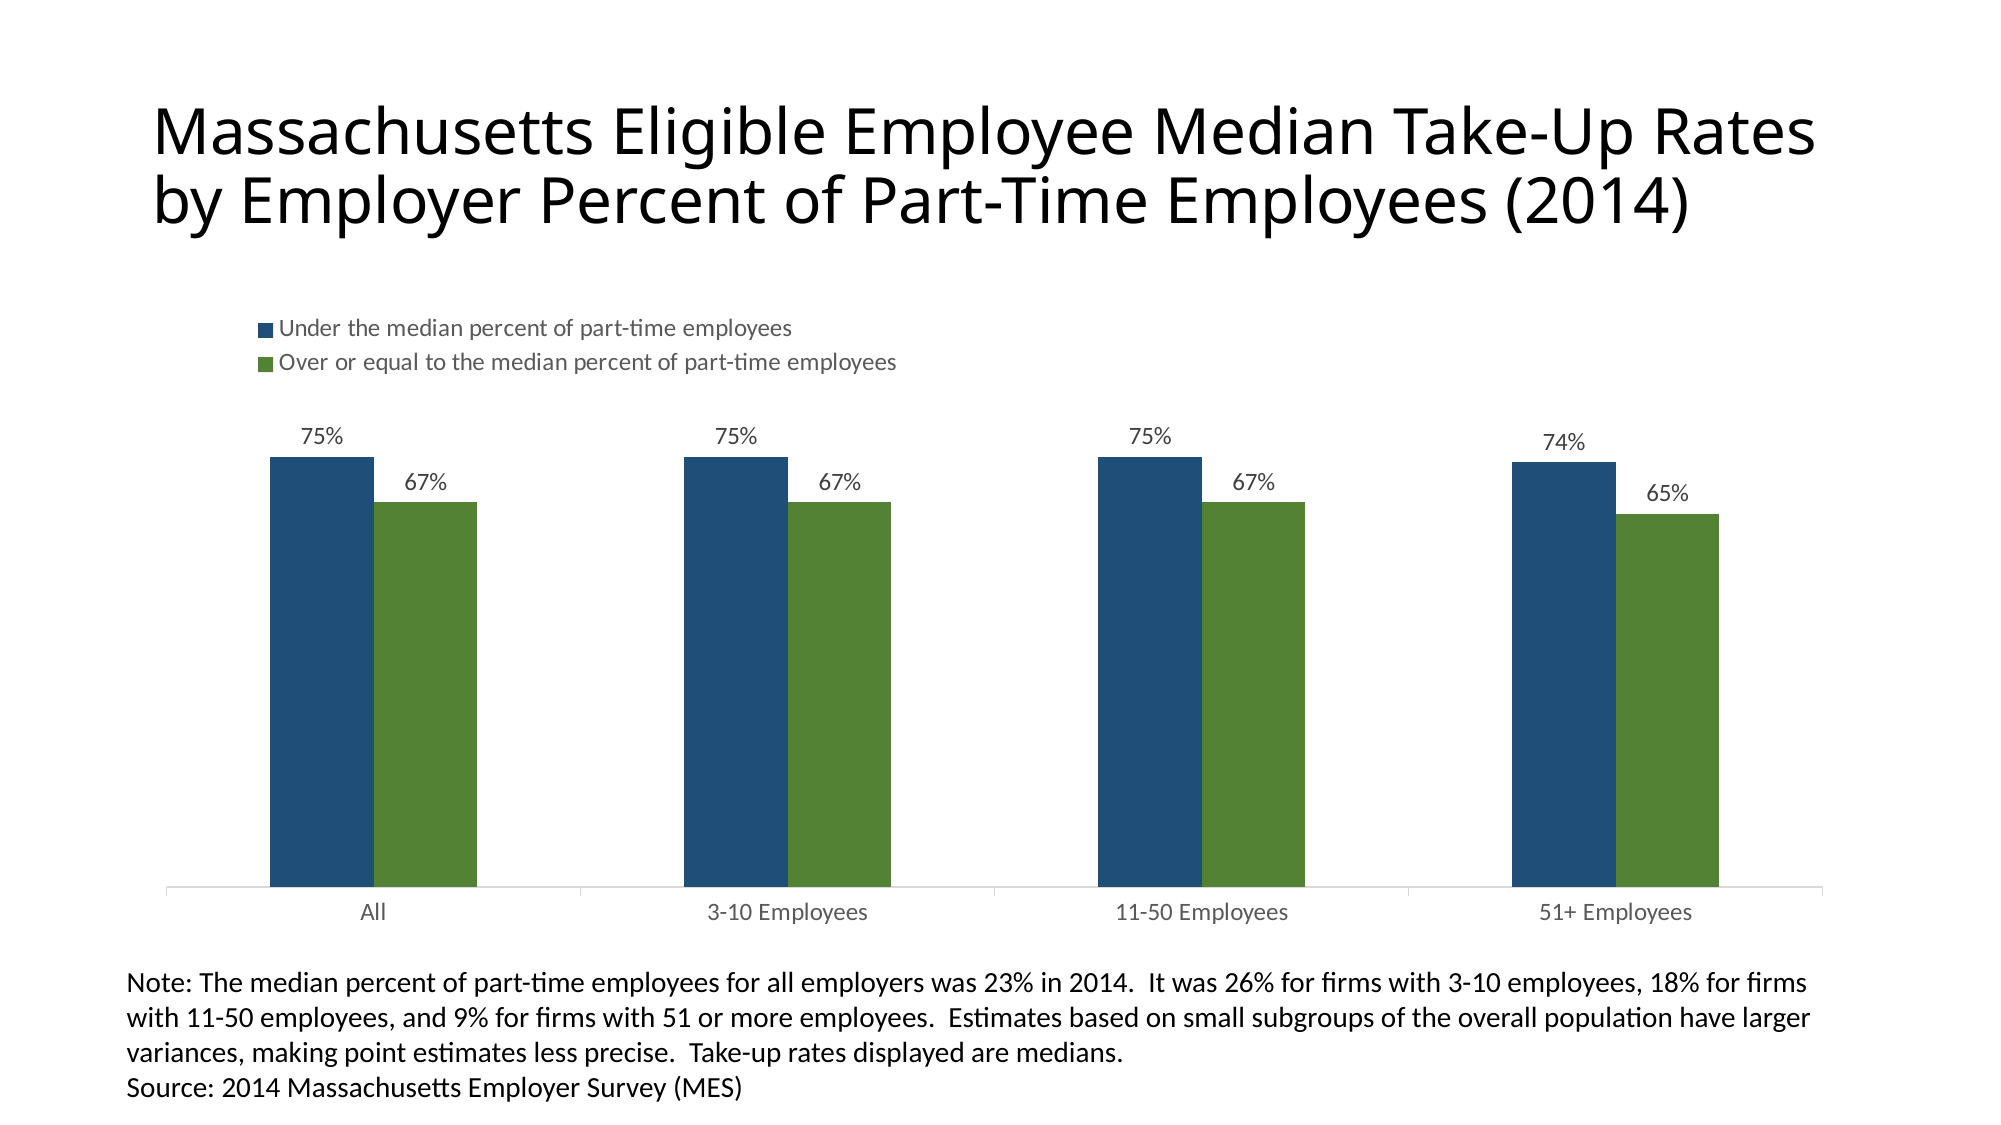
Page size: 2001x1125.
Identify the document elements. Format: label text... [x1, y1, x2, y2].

chart [132, 251, 1858, 941]
title Massachusetts Eligible Employee Median Take-Up Rates by Employer Percent of Part-Time Employees (2014) [137, 59, 1863, 278]
text_box Note: The median percent of part-time employees for all employers was 23% in 2014. It was 26% for firms with 3-10 employees, 18% for firms with 11-50 employees, and 9% for firms with 51 or more employees. Estimates based on small subgroups of the overall population have larger variances, making point estimates less precise. Take-up rates displayed are medians. Source: 2014 Massachusetts Employer Survey (MES) [111, 956, 1878, 1111]
